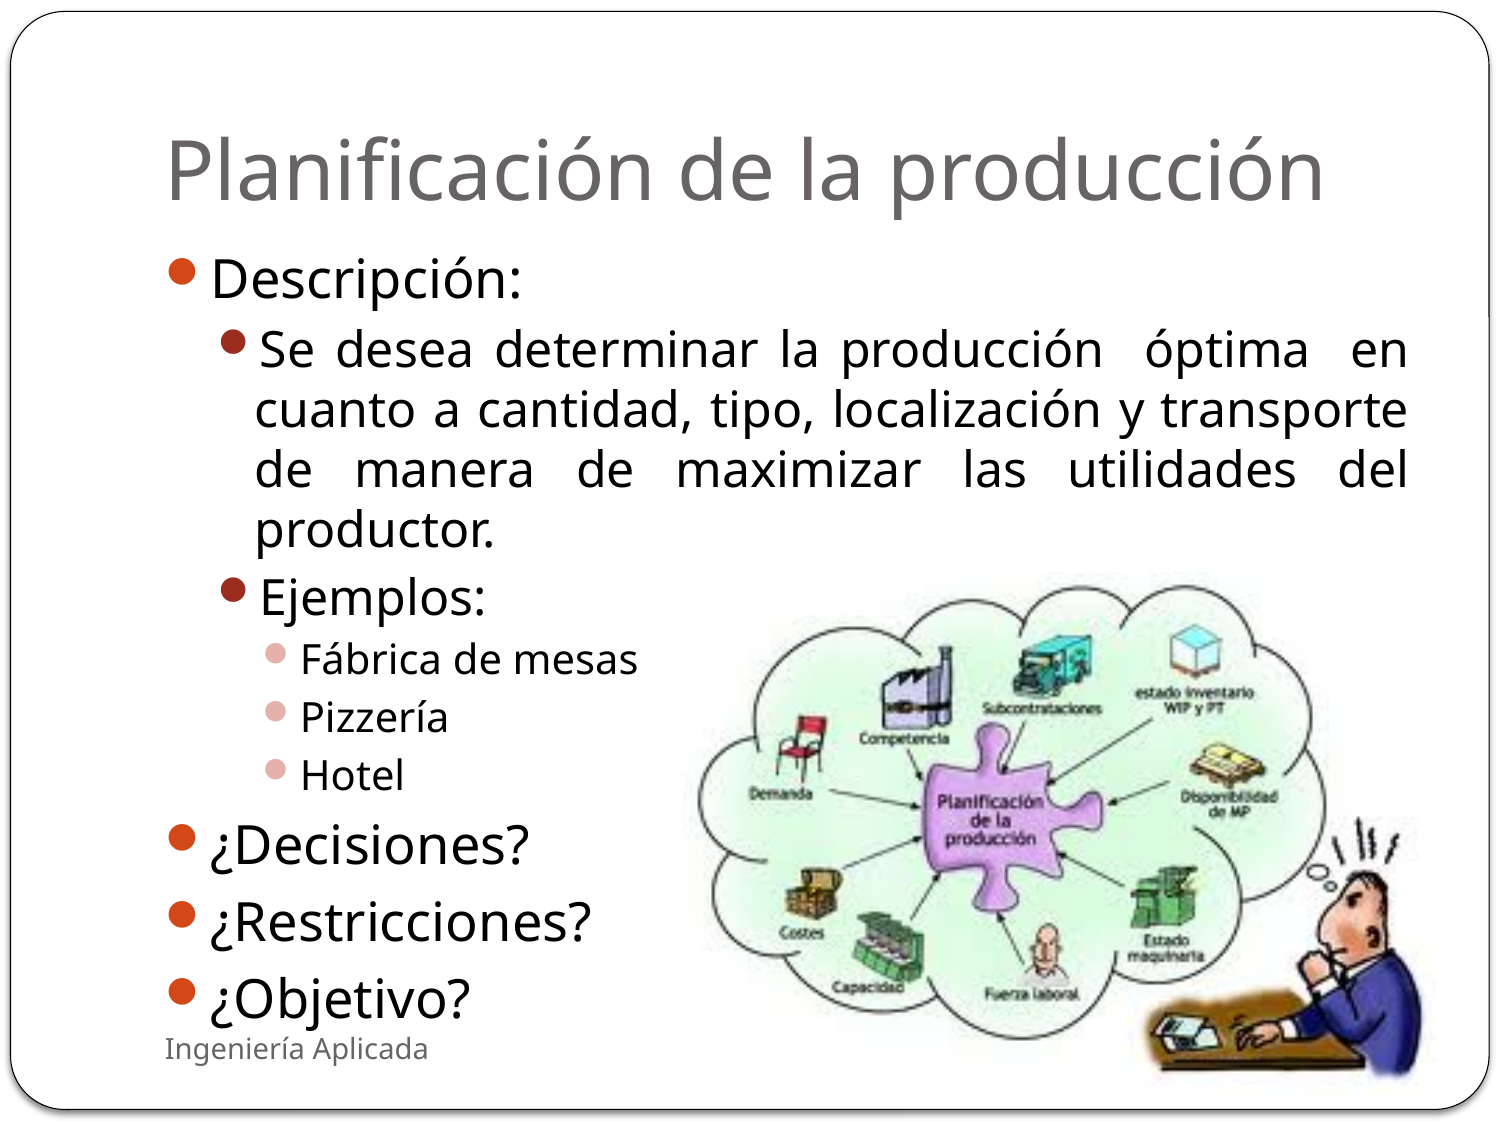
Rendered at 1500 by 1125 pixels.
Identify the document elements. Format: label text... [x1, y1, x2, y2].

list Descripción: Se desea determinar la producción óptima en cuanto a cantidad, tipo, localización y transporte de manera de maximizar las utilidades del productor. Ejemplos: Fábrica de mesas Pizzería Hotel ¿Decisiones? ¿Restricciones? ¿Objetivo? [150, 237, 1425, 988]
picture [682, 572, 1436, 1095]
title Planificación de la producción [150, 45, 1425, 233]
footer Ingeniería Aplicada [150, 1012, 676, 1088]
